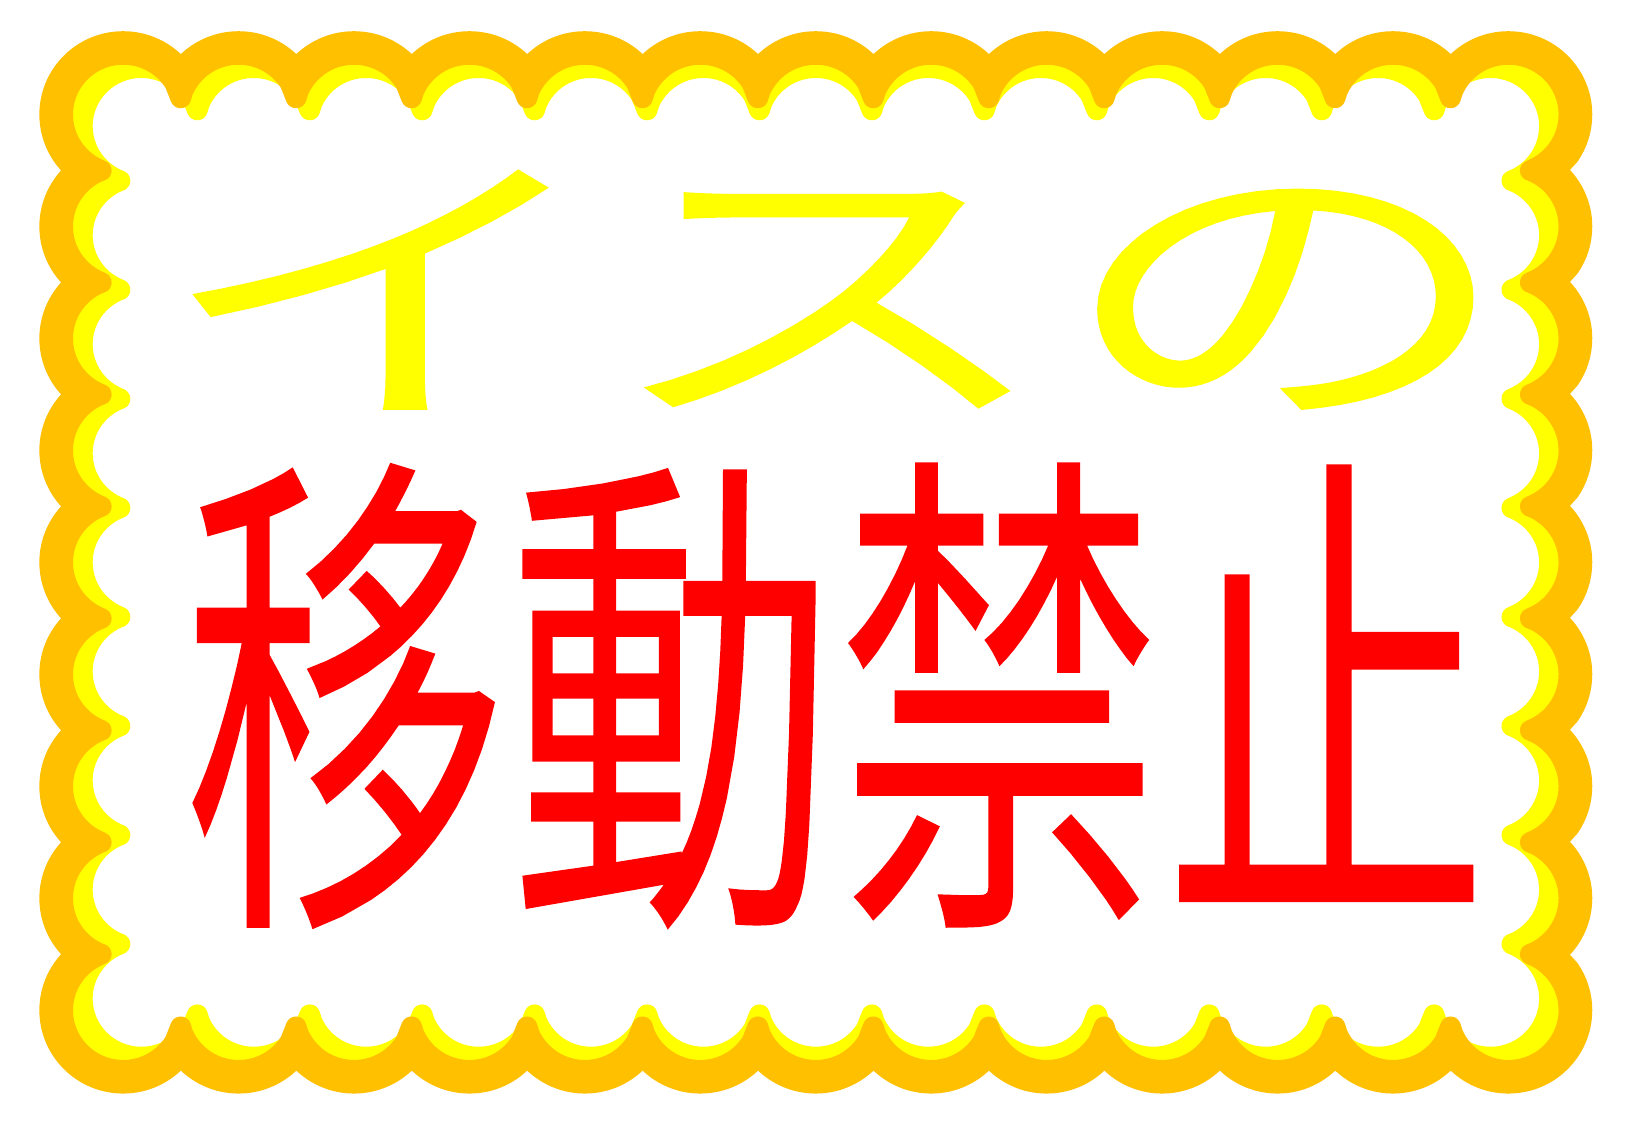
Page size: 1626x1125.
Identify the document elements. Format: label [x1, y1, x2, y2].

text_box [294, 0, 1337, 1125]
